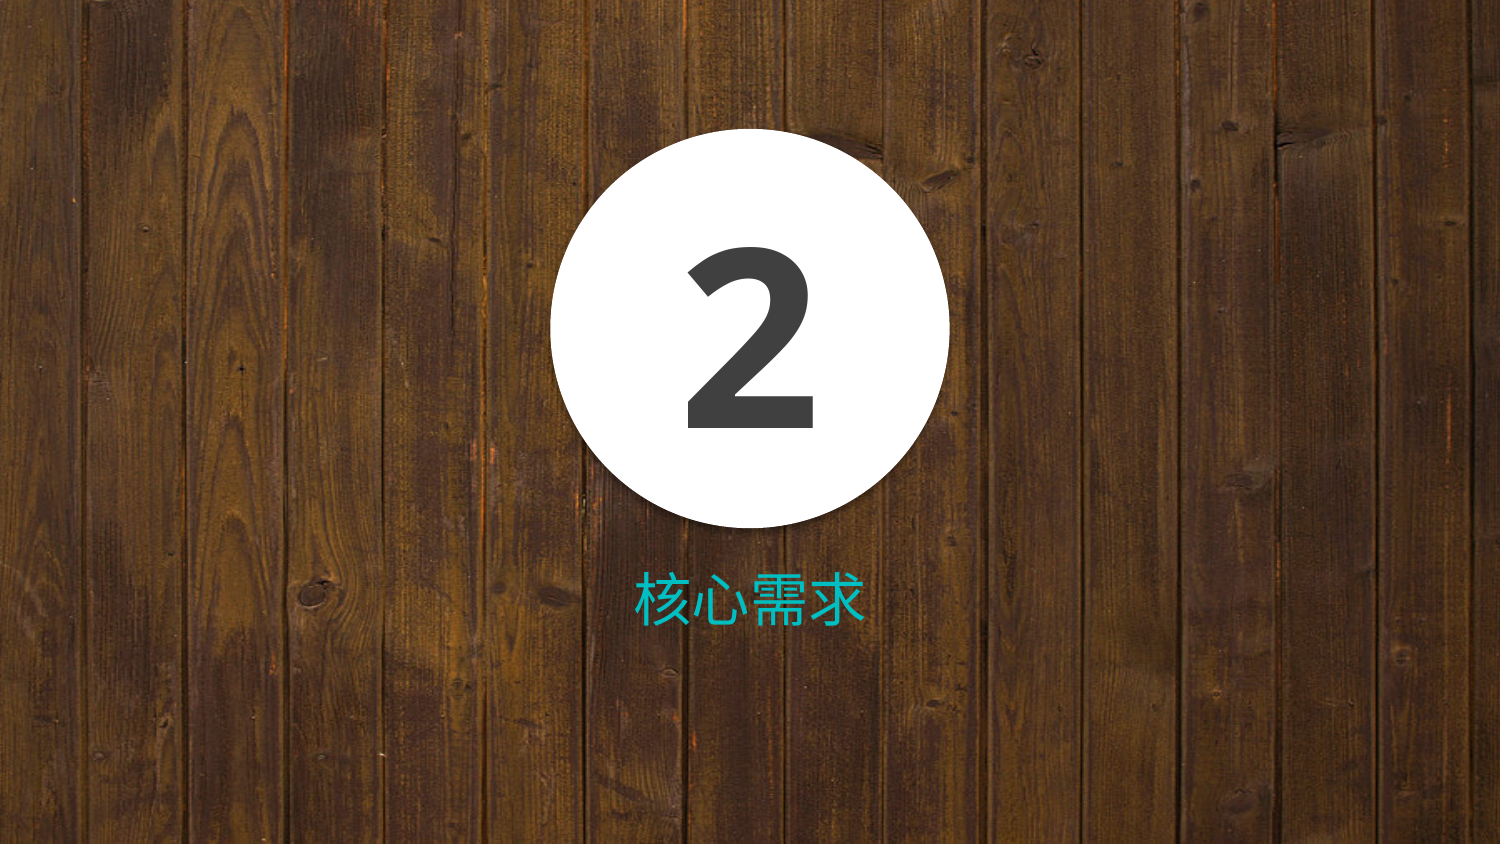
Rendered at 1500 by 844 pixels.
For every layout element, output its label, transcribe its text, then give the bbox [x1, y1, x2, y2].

picture [0, 0, 1500, 844]
text_box 2 [549, 128, 951, 529]
text_box 核心需求 [605, 555, 895, 641]
